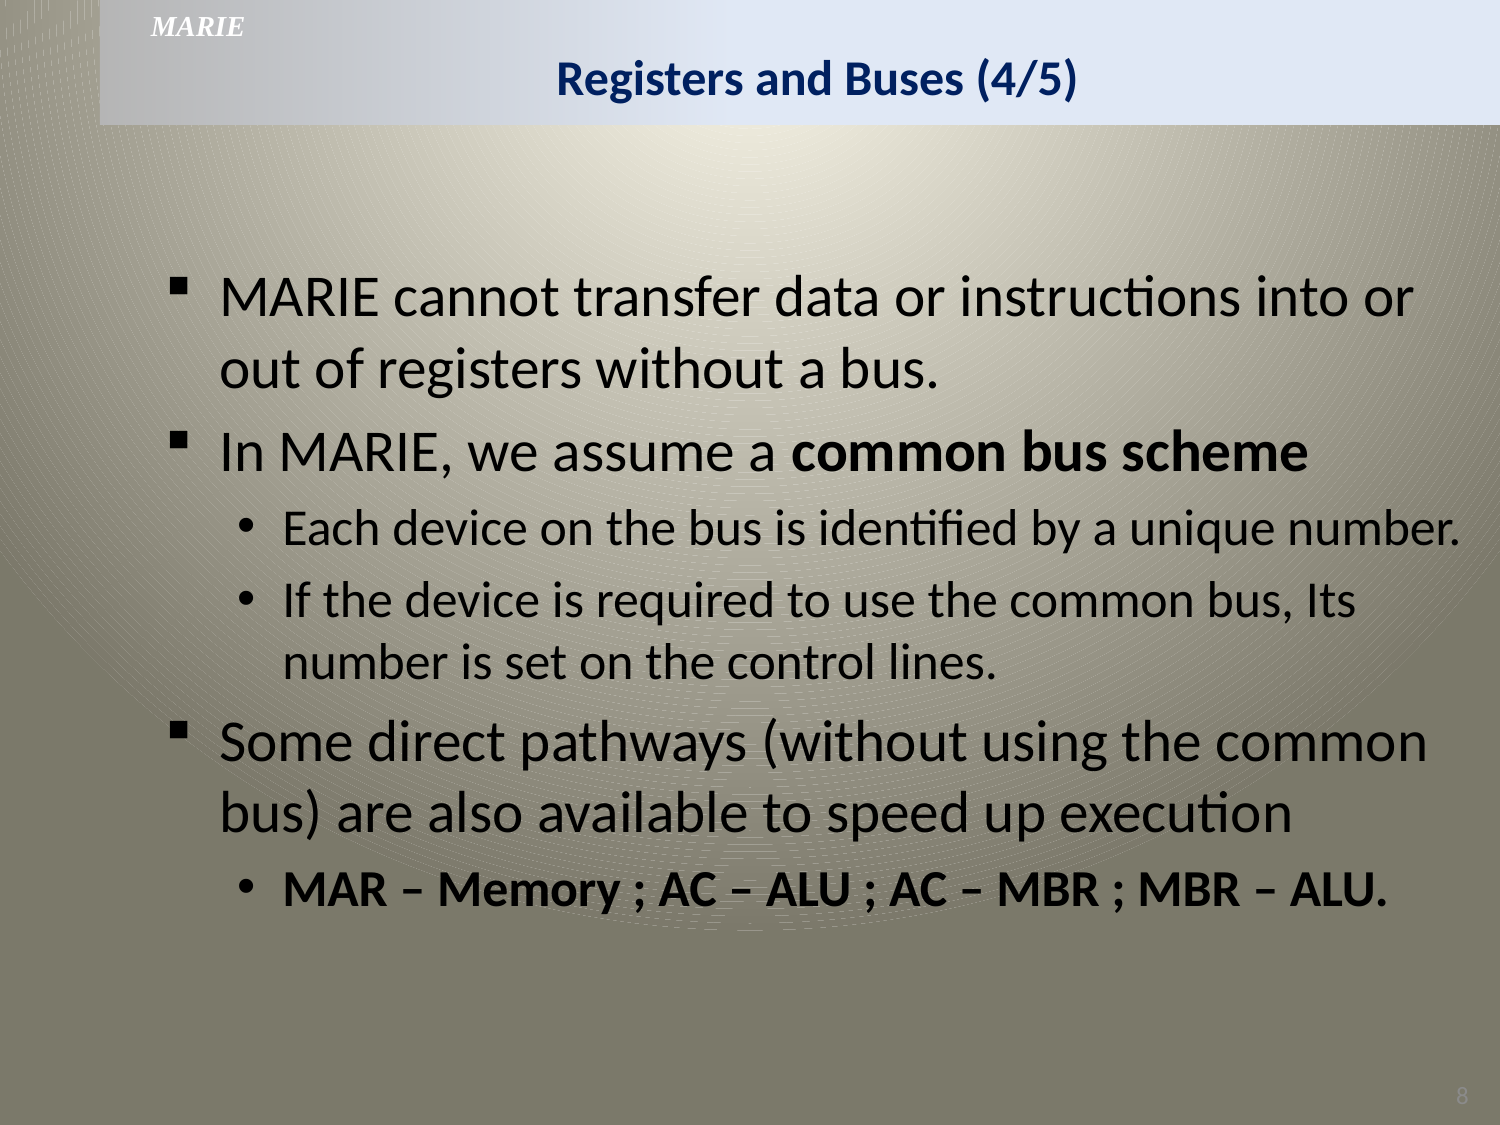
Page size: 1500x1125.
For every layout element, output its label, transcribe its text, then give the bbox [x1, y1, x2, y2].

title Registers and Buses (4/5) [135, 37, 1500, 113]
list MARIE cannot transfer data or instructions into or out of registers without a bus. In MARIE, we assume a common bus scheme Each device on the bus is identified by a unique number. If the device is required to use the common bus, Its number is set on the control lines. Some direct pathways (without using the common bus) are also available to speed up execution MAR – Memory ; AC – ALU ; AC – MBR ; MBR – ALU. [150, 249, 1488, 993]
list MARIE [135, 0, 625, 50]
